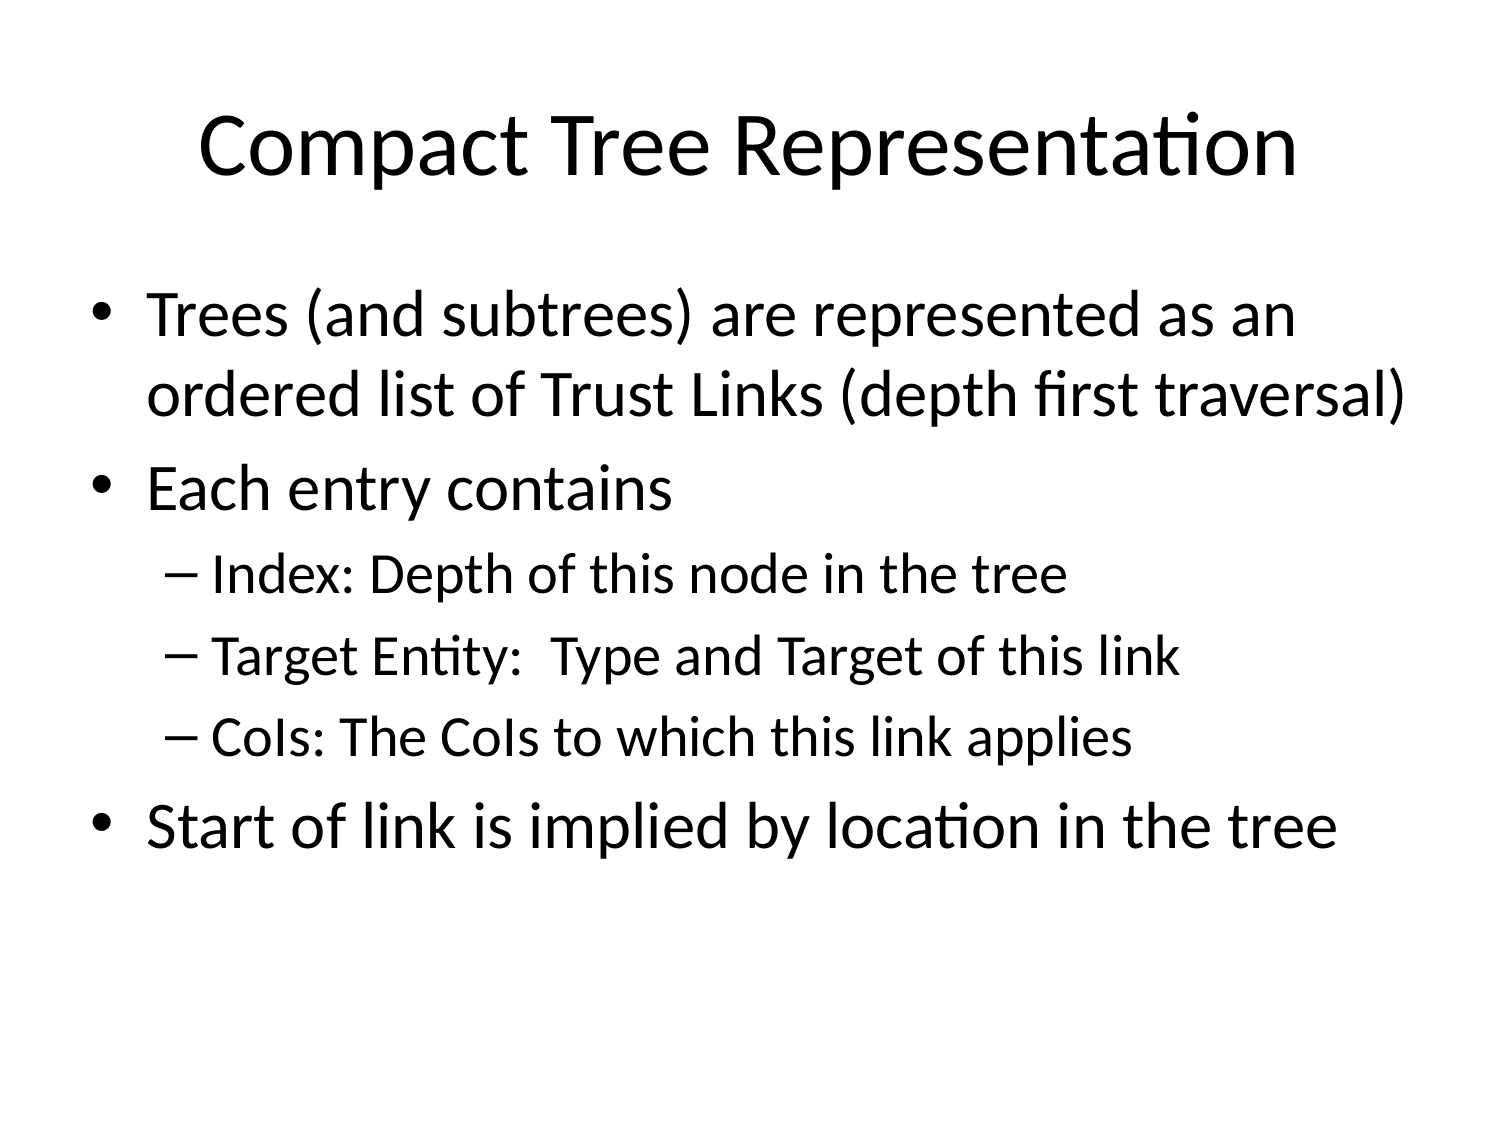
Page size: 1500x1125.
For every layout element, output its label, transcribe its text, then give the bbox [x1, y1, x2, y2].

list Trees (and subtrees) are represented as an ordered list of Trust Links (depth first traversal) Each entry contains Index: Depth of this node in the tree Target Entity: Type and Target of this link CoIs: The CoIs to which this link applies Start of link is implied by location in the tree [75, 262, 1425, 1005]
title Compact Tree Representation [75, 45, 1425, 233]
